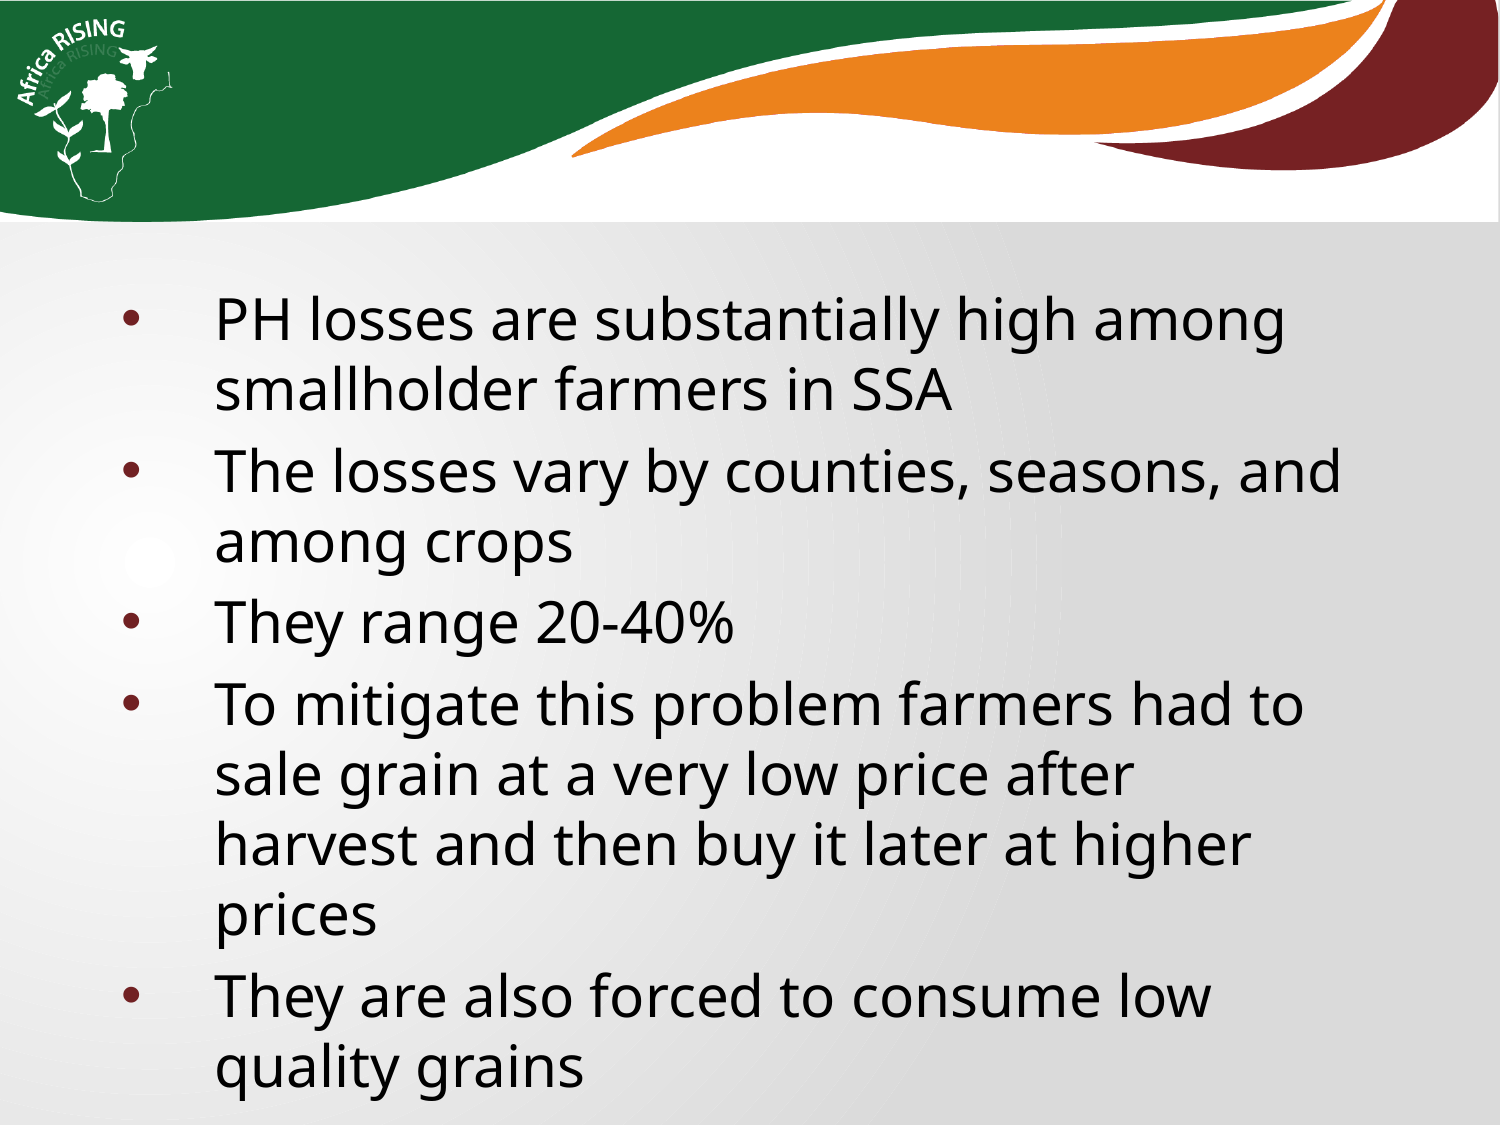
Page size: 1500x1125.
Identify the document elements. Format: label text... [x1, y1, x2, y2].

list PH losses are substantially high among smallholder farmers in SSA The losses vary by counties, seasons, and among crops They range 20-40% To mitigate this problem farmers had to sale grain at a very low price after harvest and then buy it later at higher prices They are also forced to consume low quality grains [87, 275, 1363, 1025]
picture [0, 0, 1499, 222]
